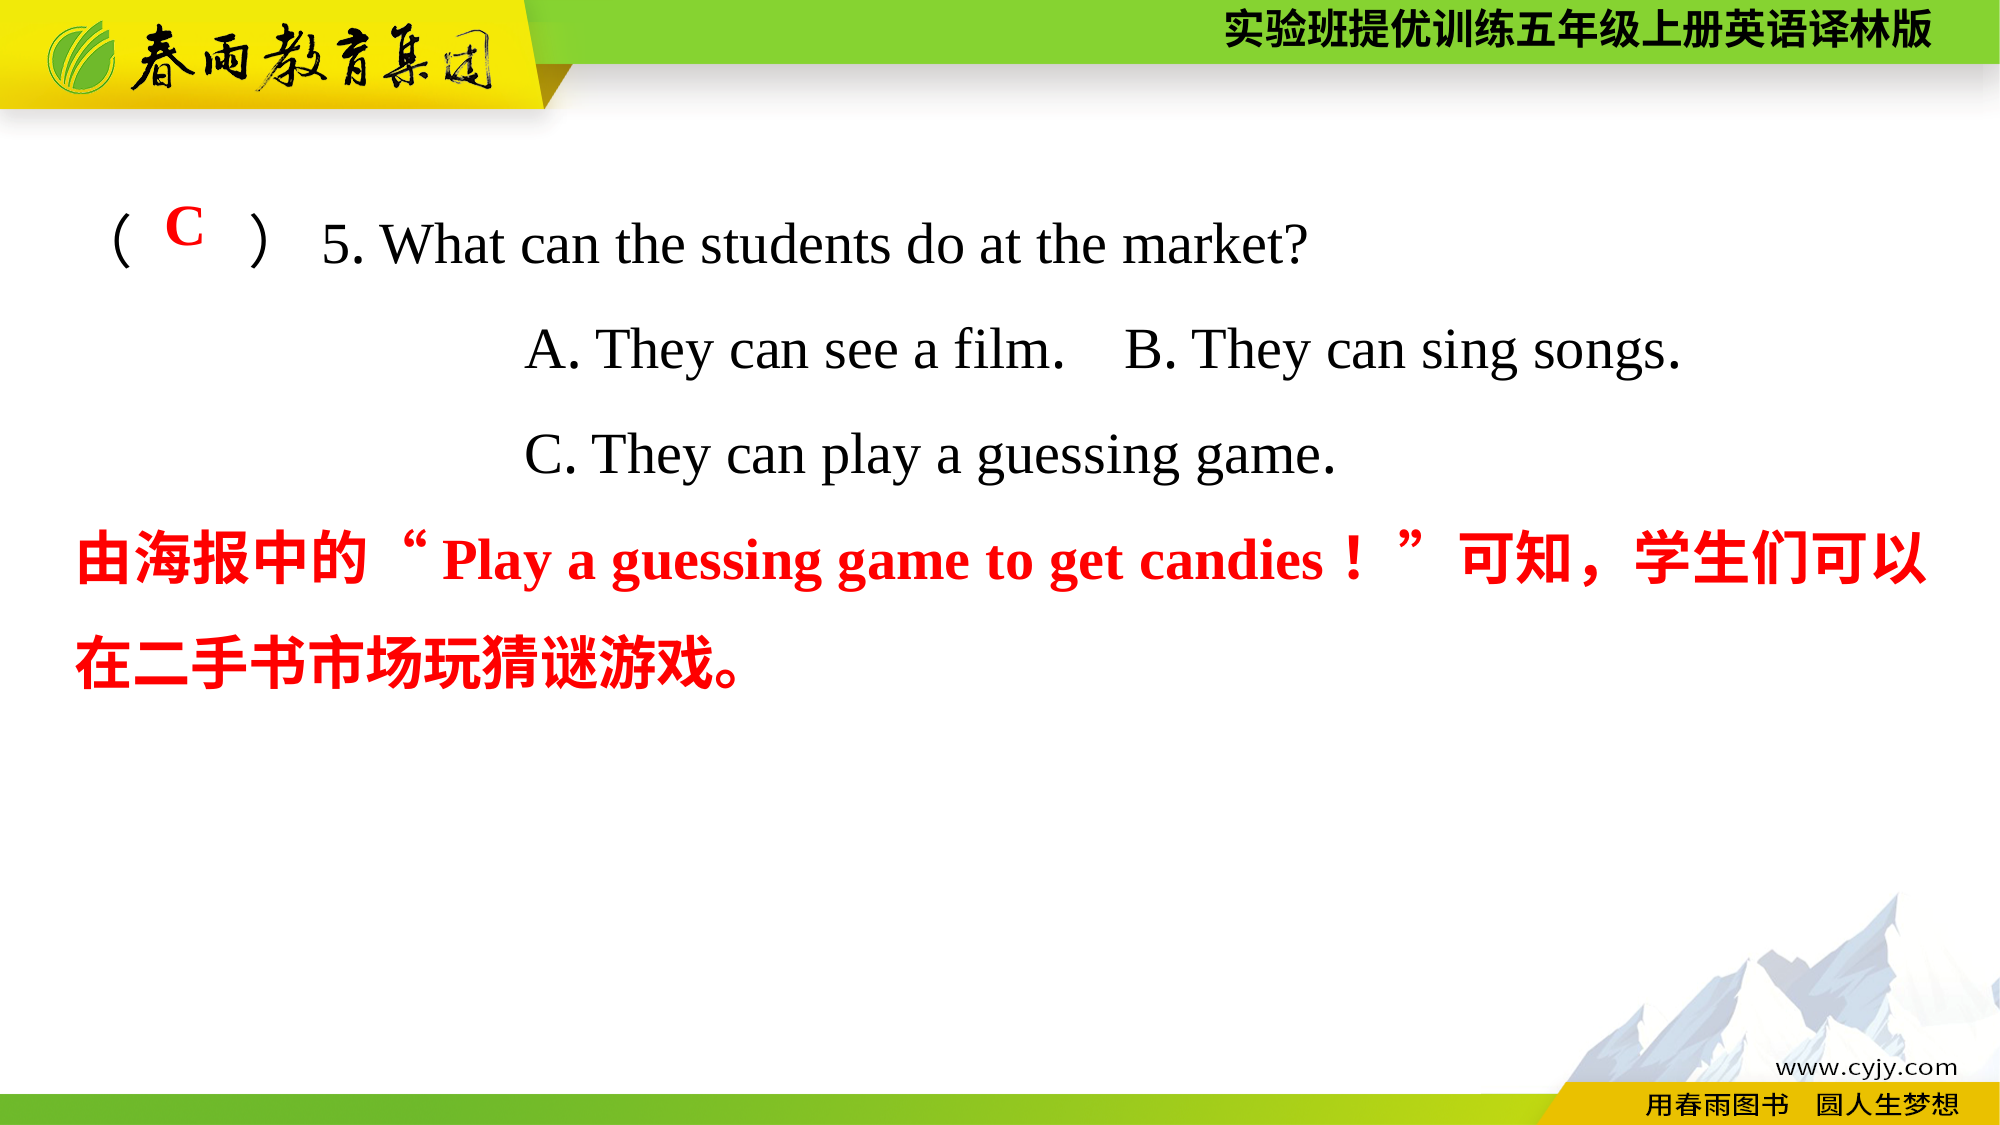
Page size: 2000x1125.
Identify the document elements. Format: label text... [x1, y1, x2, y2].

text_box C [149, 180, 222, 265]
picture [0, 0, 2000, 1125]
text_box （ ）5. What can the students do at the market? A. They can see a film. B. They can sing songs. C. They can play a guessing game. [59, 162, 1944, 478]
list 由海报中的“Play a guessing game to get candies！”可知，学生们可以在二手书市场玩猜谜游戏。 [59, 478, 1944, 693]
